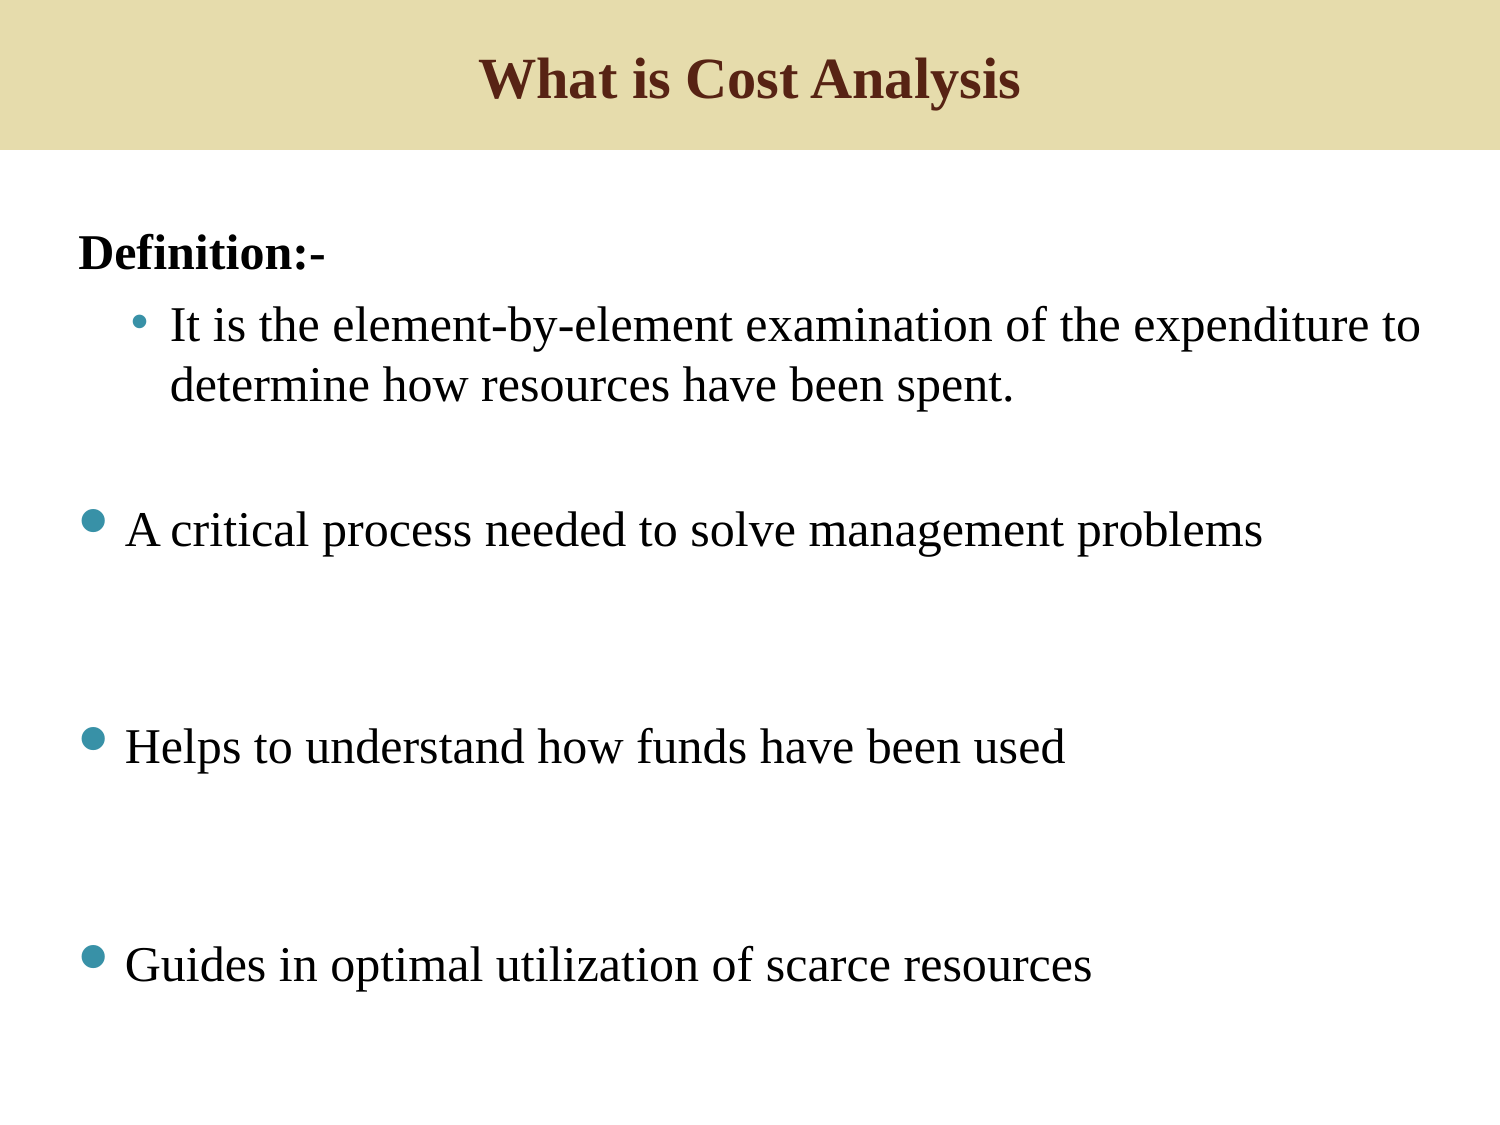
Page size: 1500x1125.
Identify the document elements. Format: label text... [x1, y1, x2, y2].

title What is Cost Analysis [0, 0, 1500, 150]
list Definition:- It is the element-by-element examination of the expenditure to determine how resources have been spent. A critical process needed to solve management problems Helps to understand how funds have been used Guides in optimal utilization of scarce resources [50, 212, 1450, 1075]
